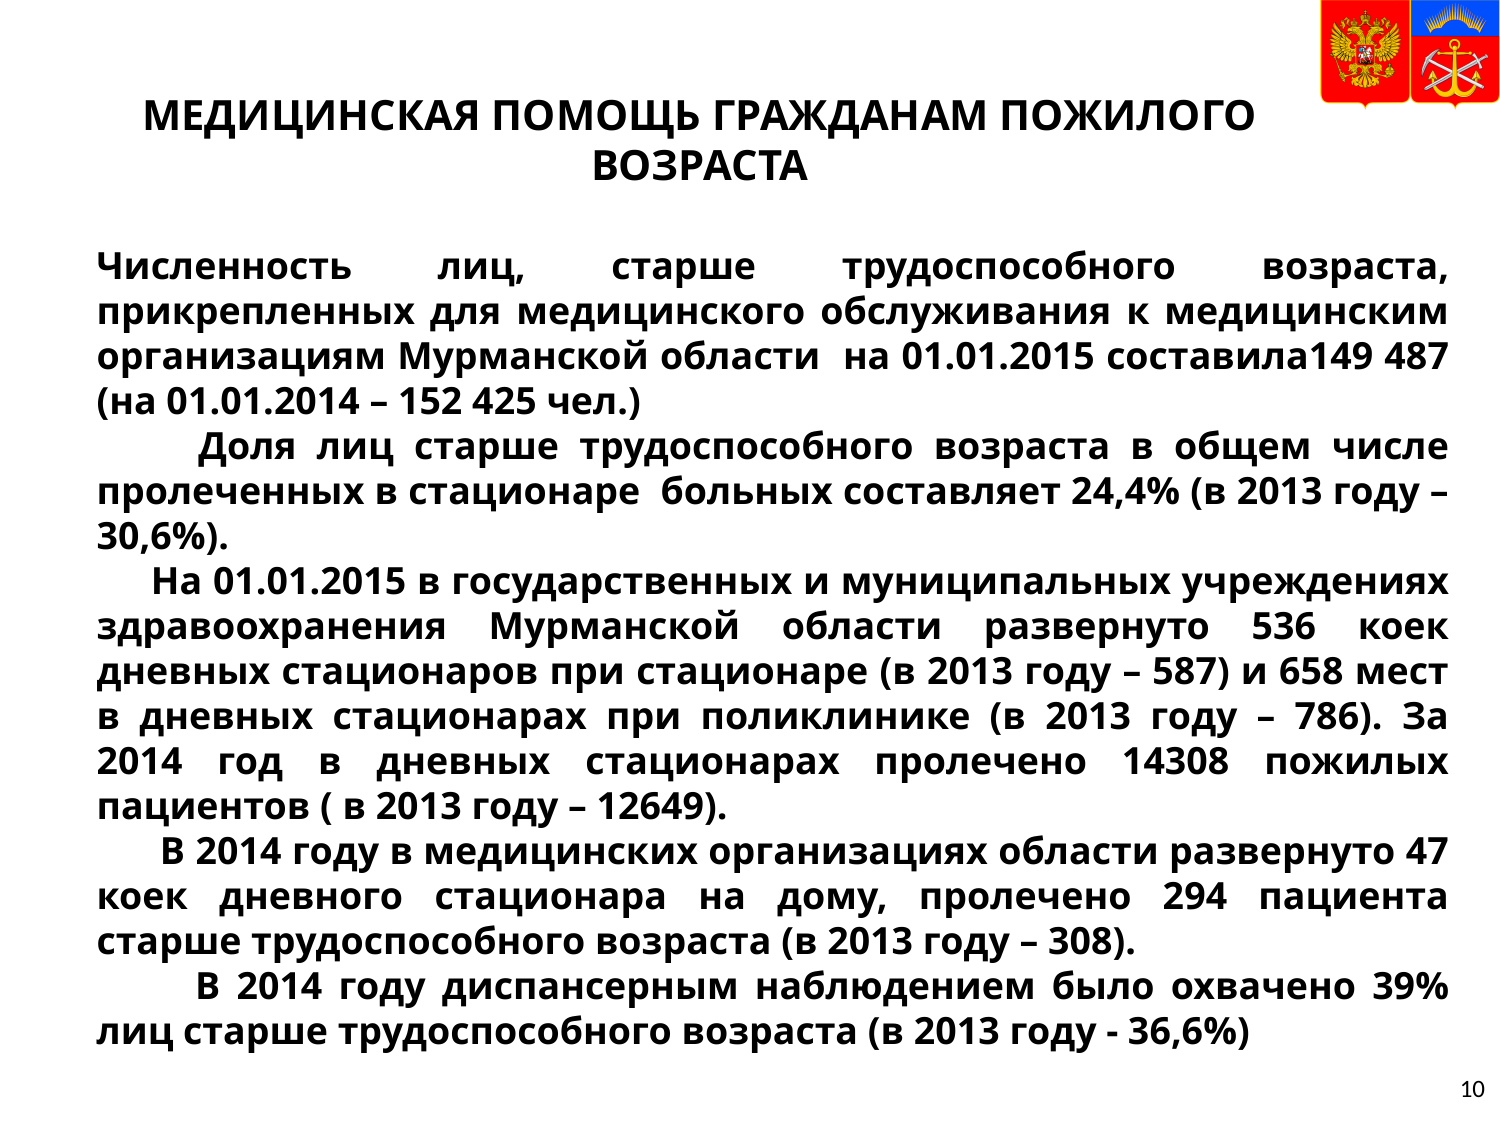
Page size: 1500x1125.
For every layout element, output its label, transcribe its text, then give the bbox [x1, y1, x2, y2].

text_box Численность лиц, старше трудоспособного возраста, прикрепленных для медицинского обслуживания к медицинским организациям Мурманской области на 01.01.2015 составила149 487 (на 01.01.2014 – 152 425 чел.) Доля лиц старше трудоспособного возраста в общем числе пролеченных в стационаре больных составляет 24,4% (в 2013 году – 30,6%). На 01.01.2015 в государственных и муниципальных учреждениях здравоохранения Мурманской области развернуто 536 коек дневных стационаров при стационаре (в 2013 году – 587) и 658 мест в дневных стационарах при поликлинике (в 2013 году – 786). За 2014 год в дневных стационарах пролечено 14308 пожилых пациентов ( в 2013 году – 12649). В 2014 году в медицинских организациях области развернуто 47 коек дневного стационара на дому, пролечено 294 пациента старше трудоспособного возраста (в 2013 году – 308). В 2014 году диспансерным наблюдением было охвачено 39% лиц старше трудоспособного возраста (в 2013 году - 36,6%) [81, 234, 1465, 1060]
title МЕДИЦИНСКАЯ ПОМОЩЬ ГРАЖДАНАМ ПОЖИЛОГО ВОЗРАСТА [74, 44, 1325, 233]
picture [1320, 0, 1500, 110]
slide_number 10 [1359, 1065, 1500, 1125]
